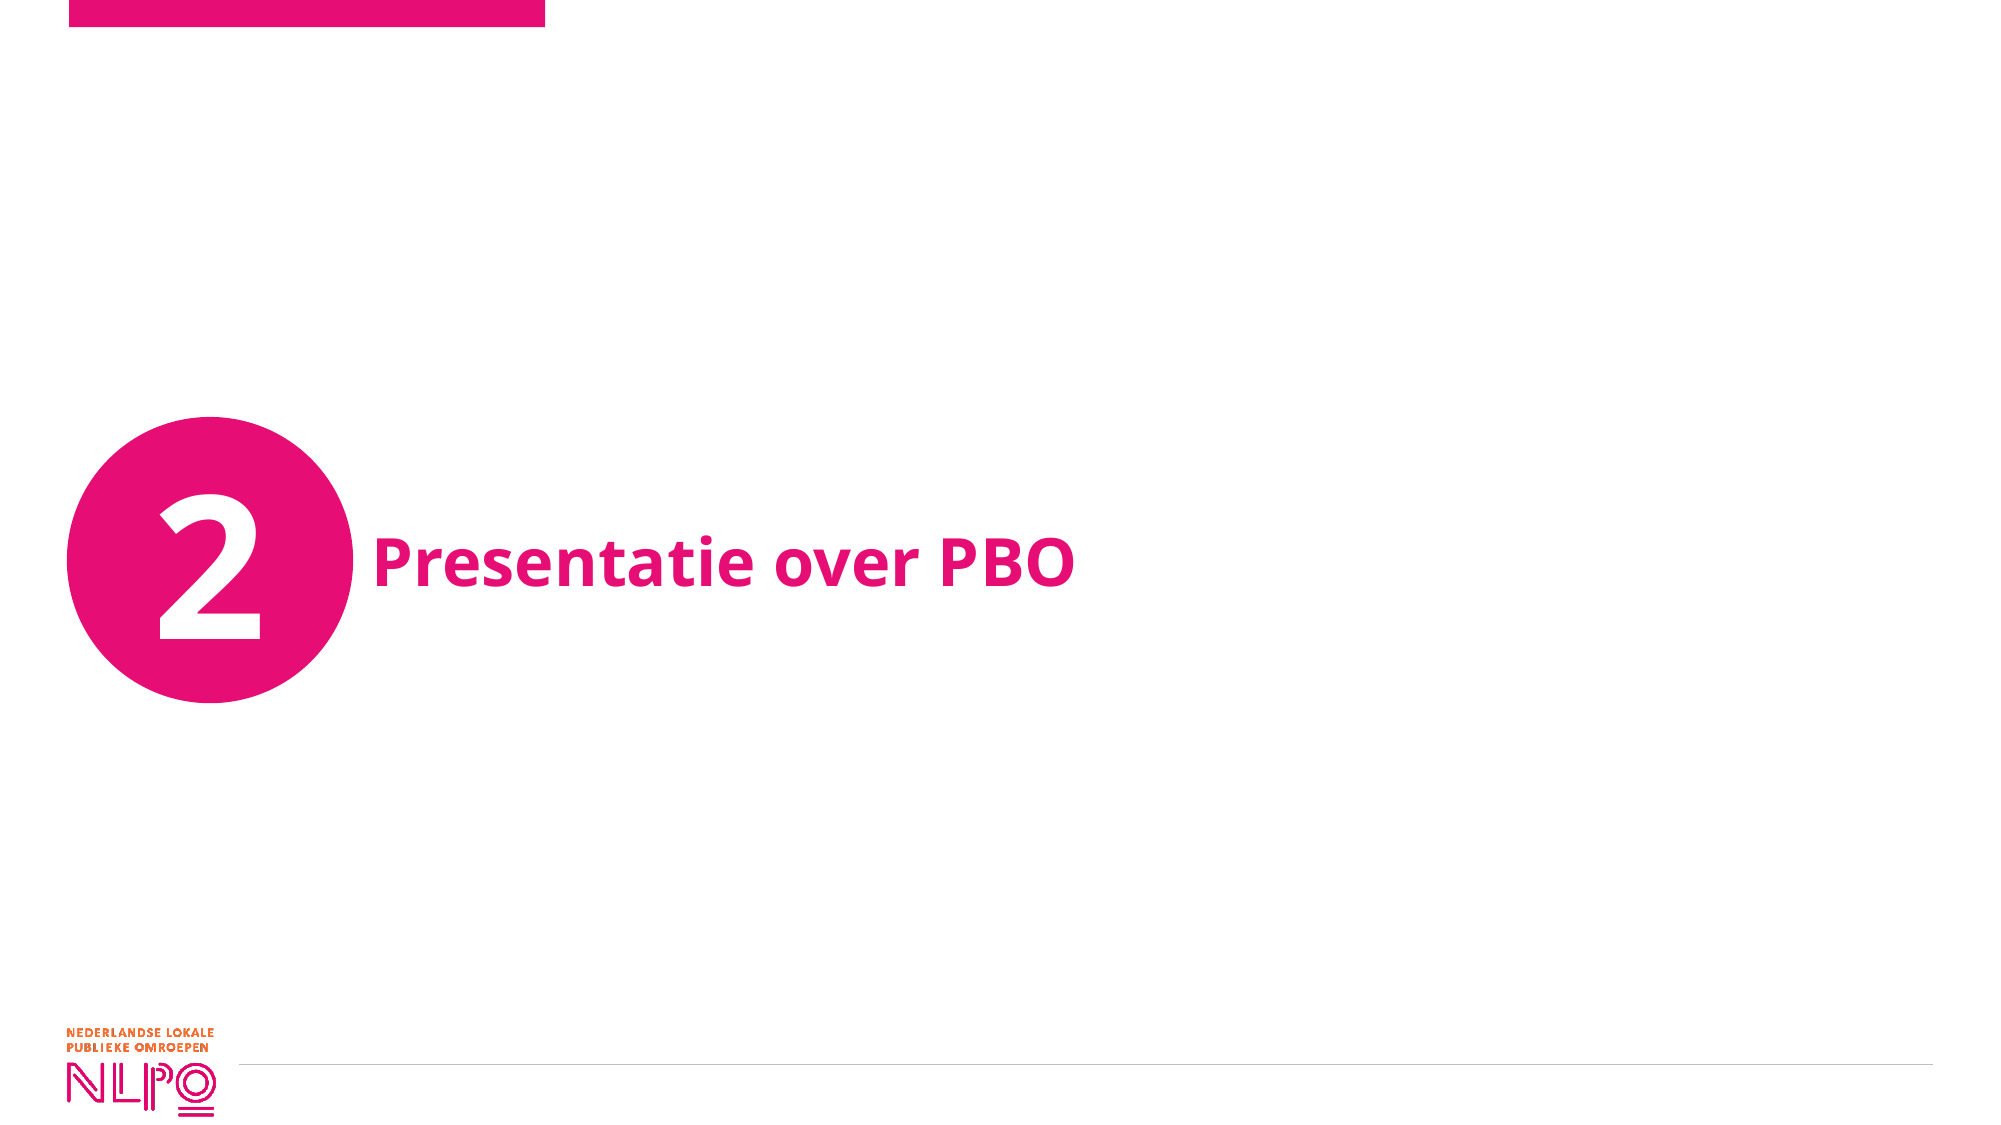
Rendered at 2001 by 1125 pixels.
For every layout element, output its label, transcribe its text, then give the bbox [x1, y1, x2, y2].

text_box Presentatie over PBO [356, 512, 1094, 608]
text_box 2 [66, 416, 354, 704]
picture [67, 1028, 216, 1118]
